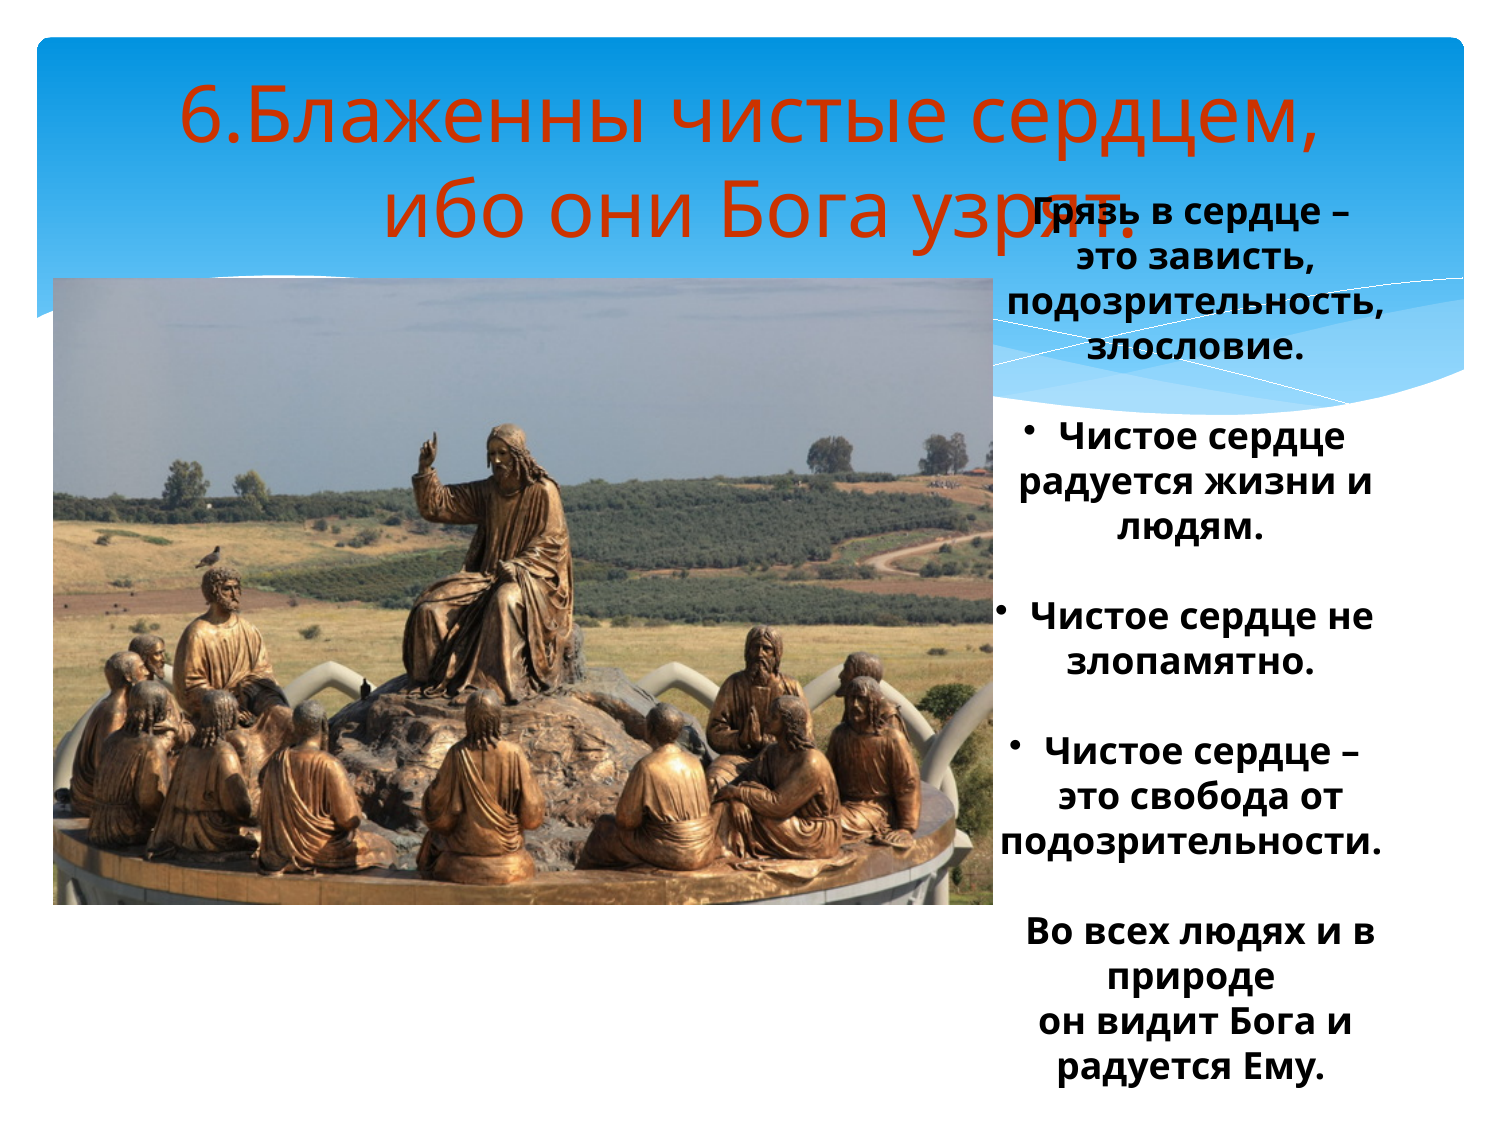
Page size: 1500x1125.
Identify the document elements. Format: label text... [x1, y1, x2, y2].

text_box Грязь в сердце – это зависть, подозрительность, злословие. Чистое сердце радуется жизни и людям. Чистое сердце не злопамятно. Чистое сердце – это свобода от подозрительности. Во всех людях и в природе он видит Бога и радуется Ему. [974, 179, 1418, 1095]
title 6.Блаженны чистые сердцем, ибо они Бога узрят. [75, 55, 1425, 261]
picture [52, 278, 993, 906]
